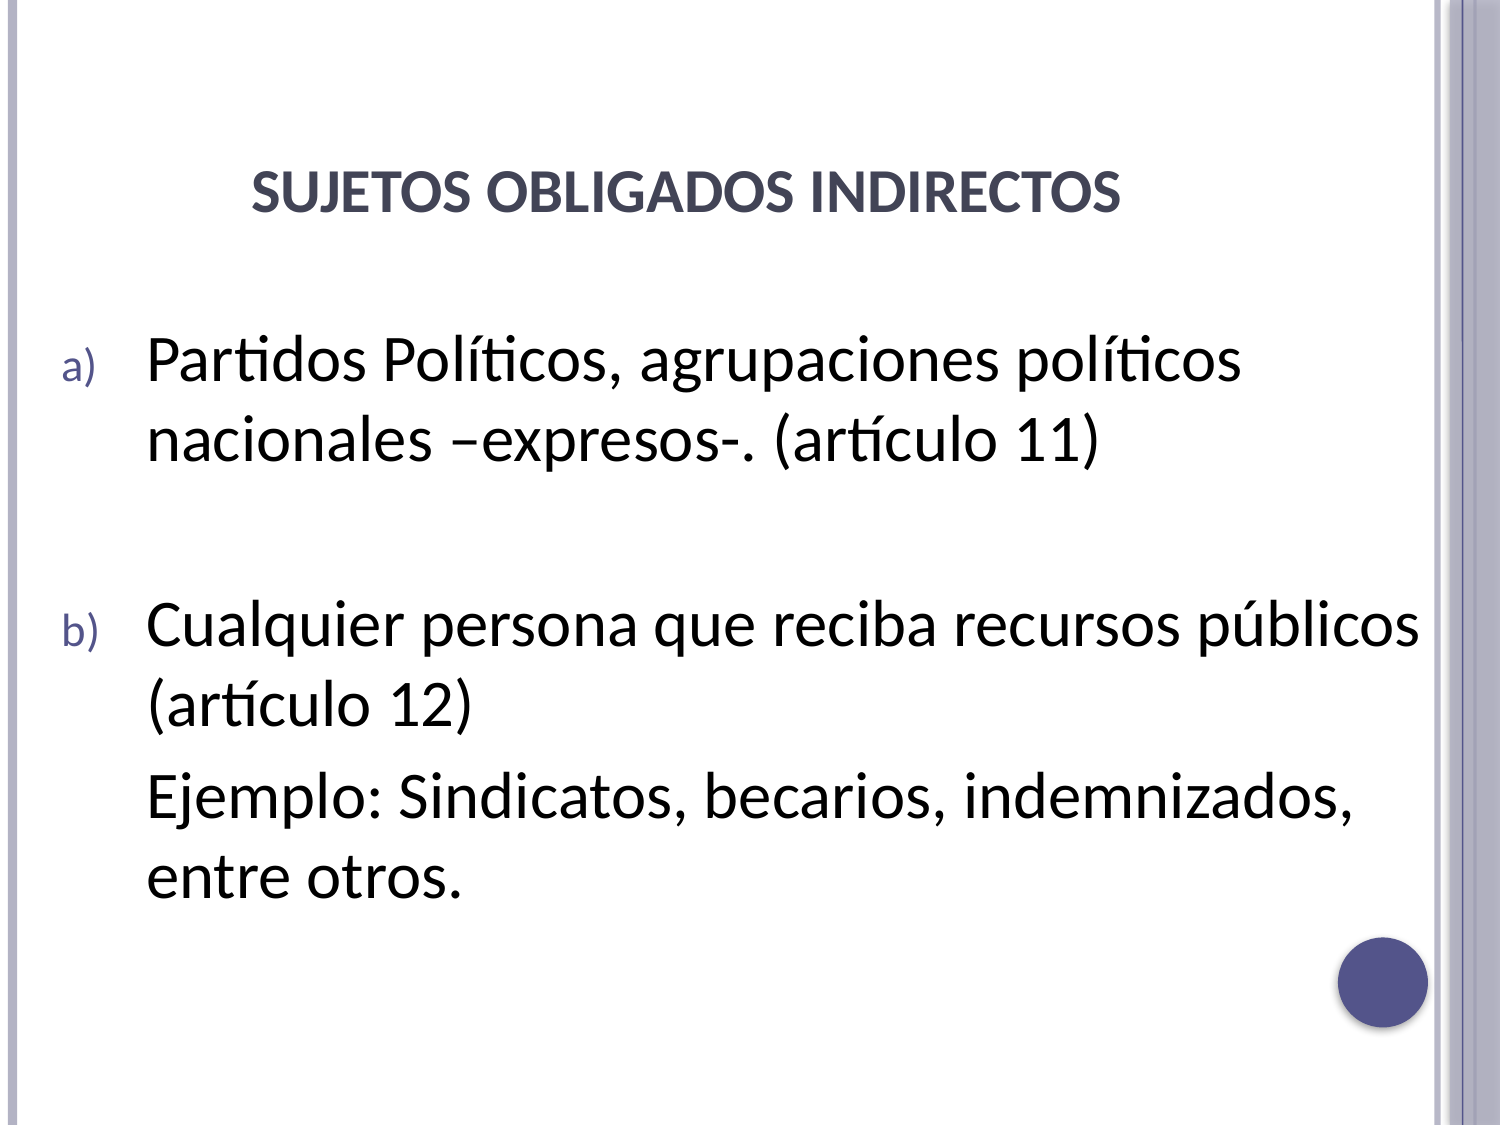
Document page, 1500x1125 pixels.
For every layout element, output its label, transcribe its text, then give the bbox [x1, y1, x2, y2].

title Sujetos obligados indirectos [75, 45, 1300, 233]
list Partidos Políticos, agrupaciones políticos nacionales –expresos-. (artículo 11) Cualquier persona que reciba recursos públicos (artículo 12) Ejemplo: Sindicatos, becarios, indemnizados, entre otros. [46, 234, 1442, 1043]
